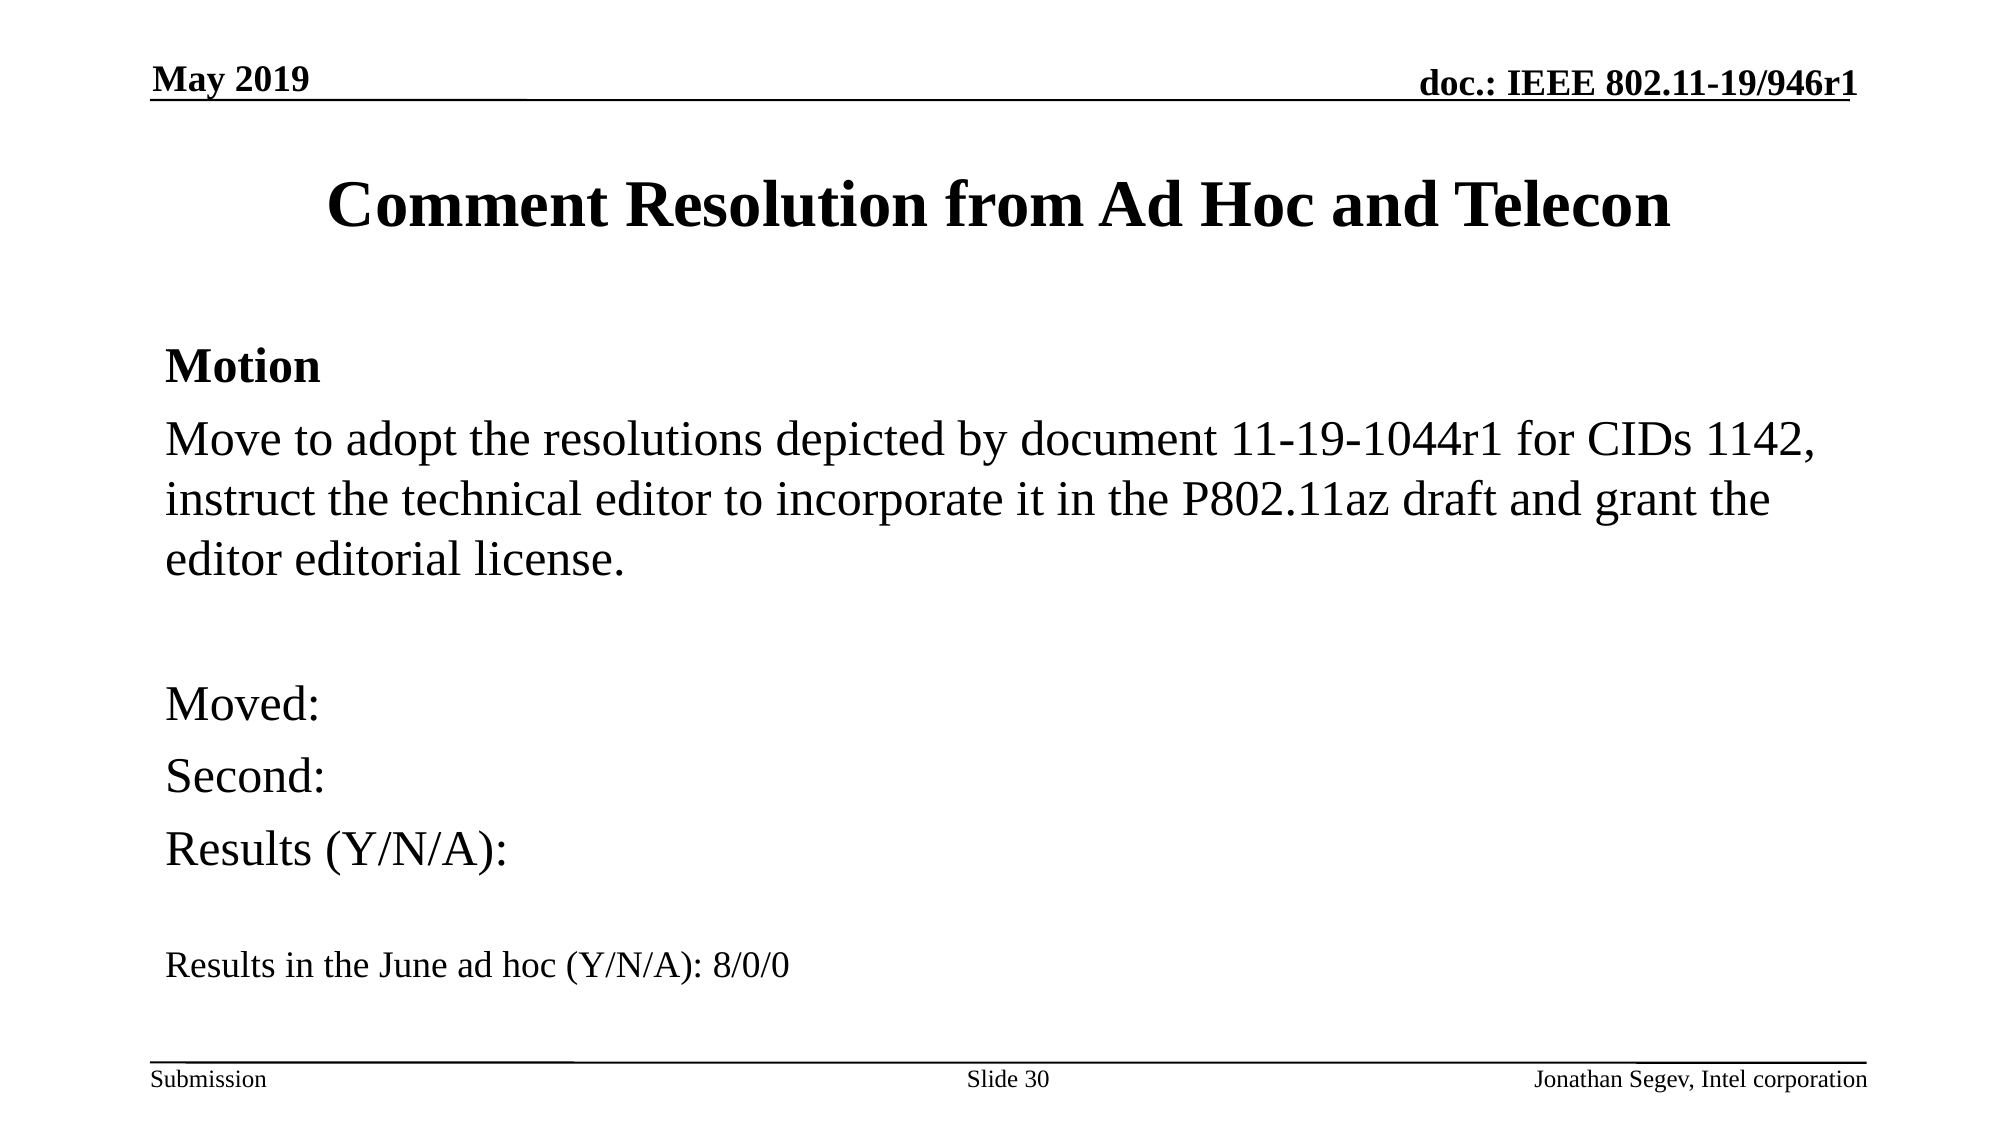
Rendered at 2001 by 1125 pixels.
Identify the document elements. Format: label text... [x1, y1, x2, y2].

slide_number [152, 54, 563, 100]
footer Jonathan Segev, Intel corporation [1171, 1061, 1869, 1093]
title Comment Resolution from Ad Hoc and Telecon [149, 112, 1850, 288]
list Motion Move to adopt the resolutions depicted by document 11-19-1044r1 for CIDs 1142, instruct the technical editor to incorporate it in the P802.11az draft and grant the editor editorial license. Moved: Second: Results (Y/N/A): Results in the June ad hoc (Y/N/A): 8/0/0 [149, 324, 1850, 1000]
slide_number Slide 30 [950, 1061, 1067, 1123]
